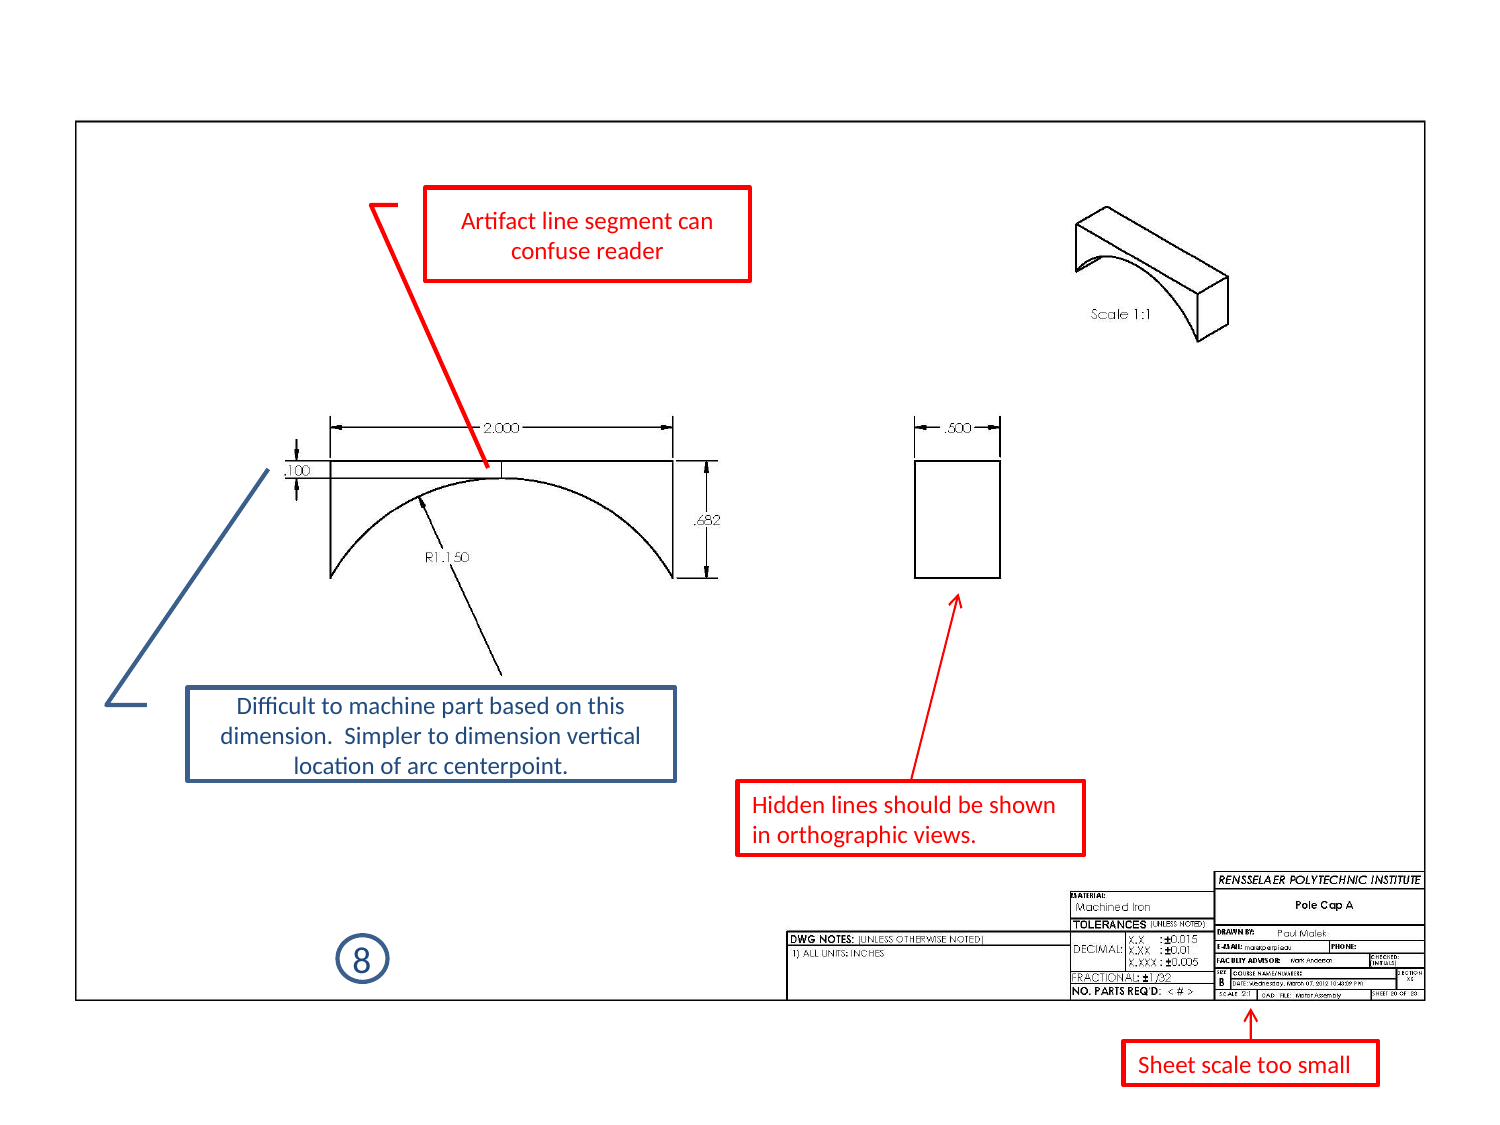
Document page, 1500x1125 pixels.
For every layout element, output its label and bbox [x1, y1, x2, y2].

picture [21, 0, 1479, 1125]
text_box [910, 593, 959, 782]
